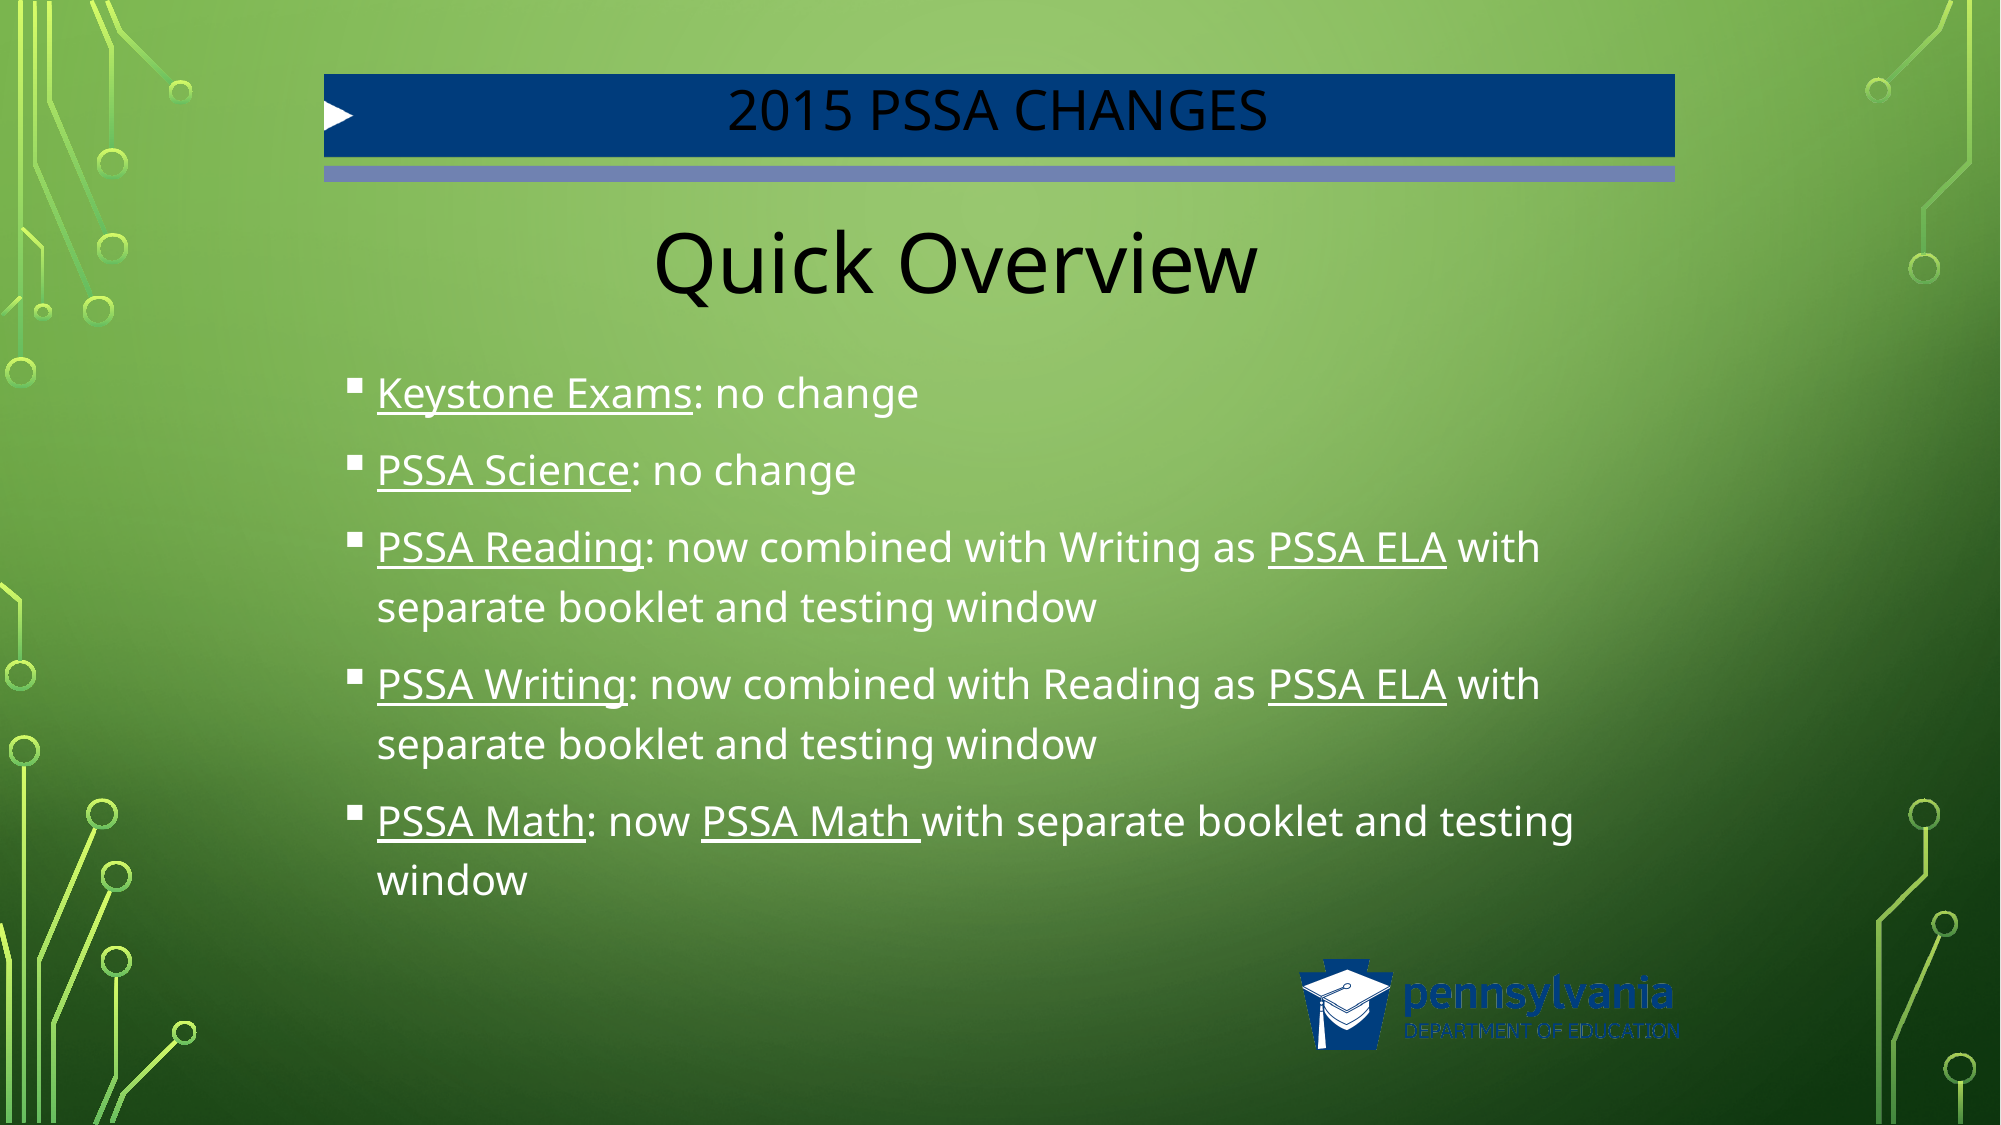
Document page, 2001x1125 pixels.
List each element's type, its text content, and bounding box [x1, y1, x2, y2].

text_box Quick Overview [375, 202, 1538, 318]
list Keystone Exams: no change PSSA Science: no change PSSA Reading: now combined with Writing as PSSA ELA with separate booklet and testing window PSSA Writing: now combined with Reading as PSSA ELA with separate booklet and testing window PSSA Math: now PSSA Math with separate booklet and testing window [328, 350, 1679, 913]
picture [324, 74, 1676, 182]
title 2015 PSSA Changes [1676, 75, 2000, 150]
picture [1299, 959, 1679, 1051]
